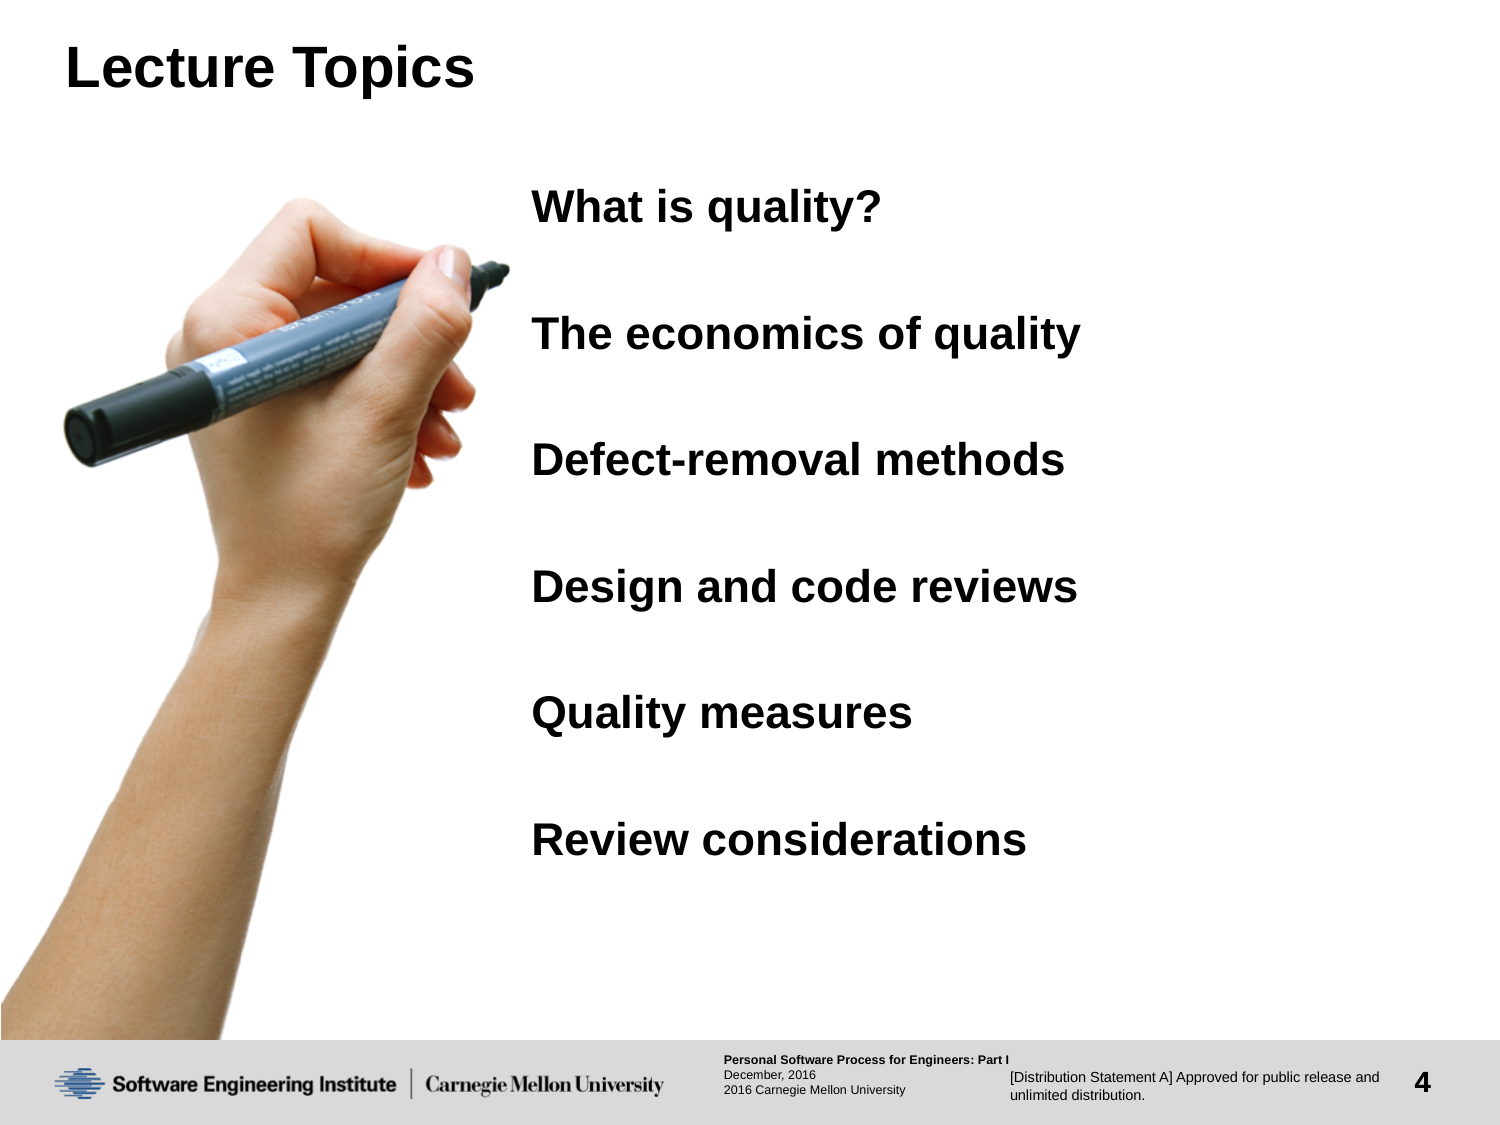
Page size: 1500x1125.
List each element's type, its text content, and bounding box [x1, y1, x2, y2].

picture [1, 180, 532, 1040]
title Lecture Topics [65, 37, 1313, 148]
list What is quality? The economics of quality Defect-removal methods Design and code reviews Quality measures Review considerations [531, 176, 1432, 1000]
picture [46, 1061, 673, 1104]
